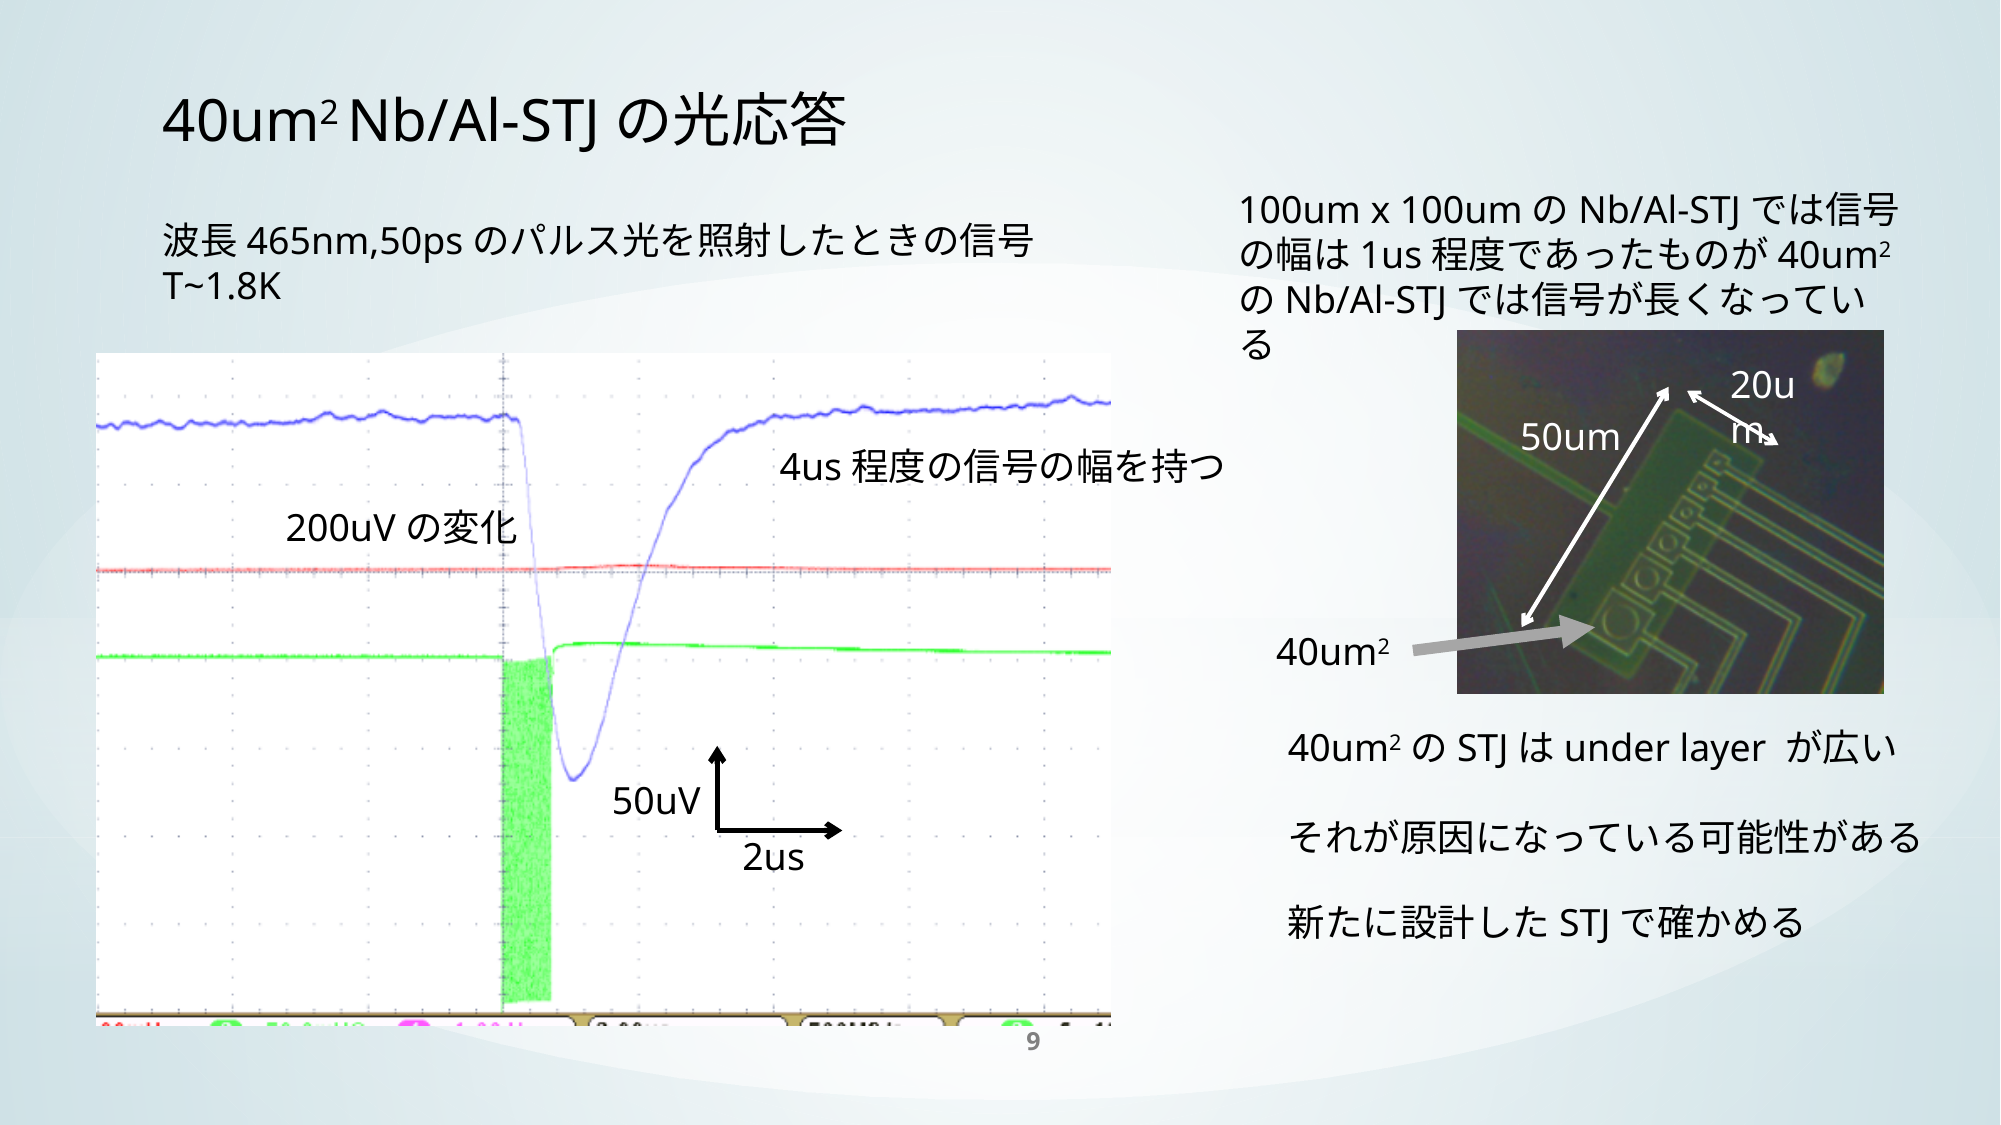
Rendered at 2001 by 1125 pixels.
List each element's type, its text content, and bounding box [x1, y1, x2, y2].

text_box 4us程度の信号の幅を持つ [1116, 435, 1297, 496]
text_box 40um2のSTJはunder layer が広い それが原因になっている可能性がある [1273, 716, 1973, 867]
text_box 100um x 100umのNb/Al-STJでは信号の幅は1us程度であったものが40um2 のNb/Al-STJでは信号が長くなっている [1223, 178, 1916, 374]
picture [1456, 330, 1884, 694]
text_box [1515, 390, 1676, 624]
slide_number 9 [833, 1012, 1234, 1073]
picture [96, 353, 1111, 1026]
text_box 新たに設計したSTJで確かめる [1272, 891, 1908, 951]
text_box 40um2 [1261, 620, 1413, 681]
text_box 40um2 Nb/Al-STJの光応答 [147, 76, 1338, 161]
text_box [1688, 388, 1778, 448]
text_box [1412, 626, 1596, 652]
text_box 波長465nm,50psのパルス光を照射したときの信号 T~1.8K [147, 210, 1188, 315]
